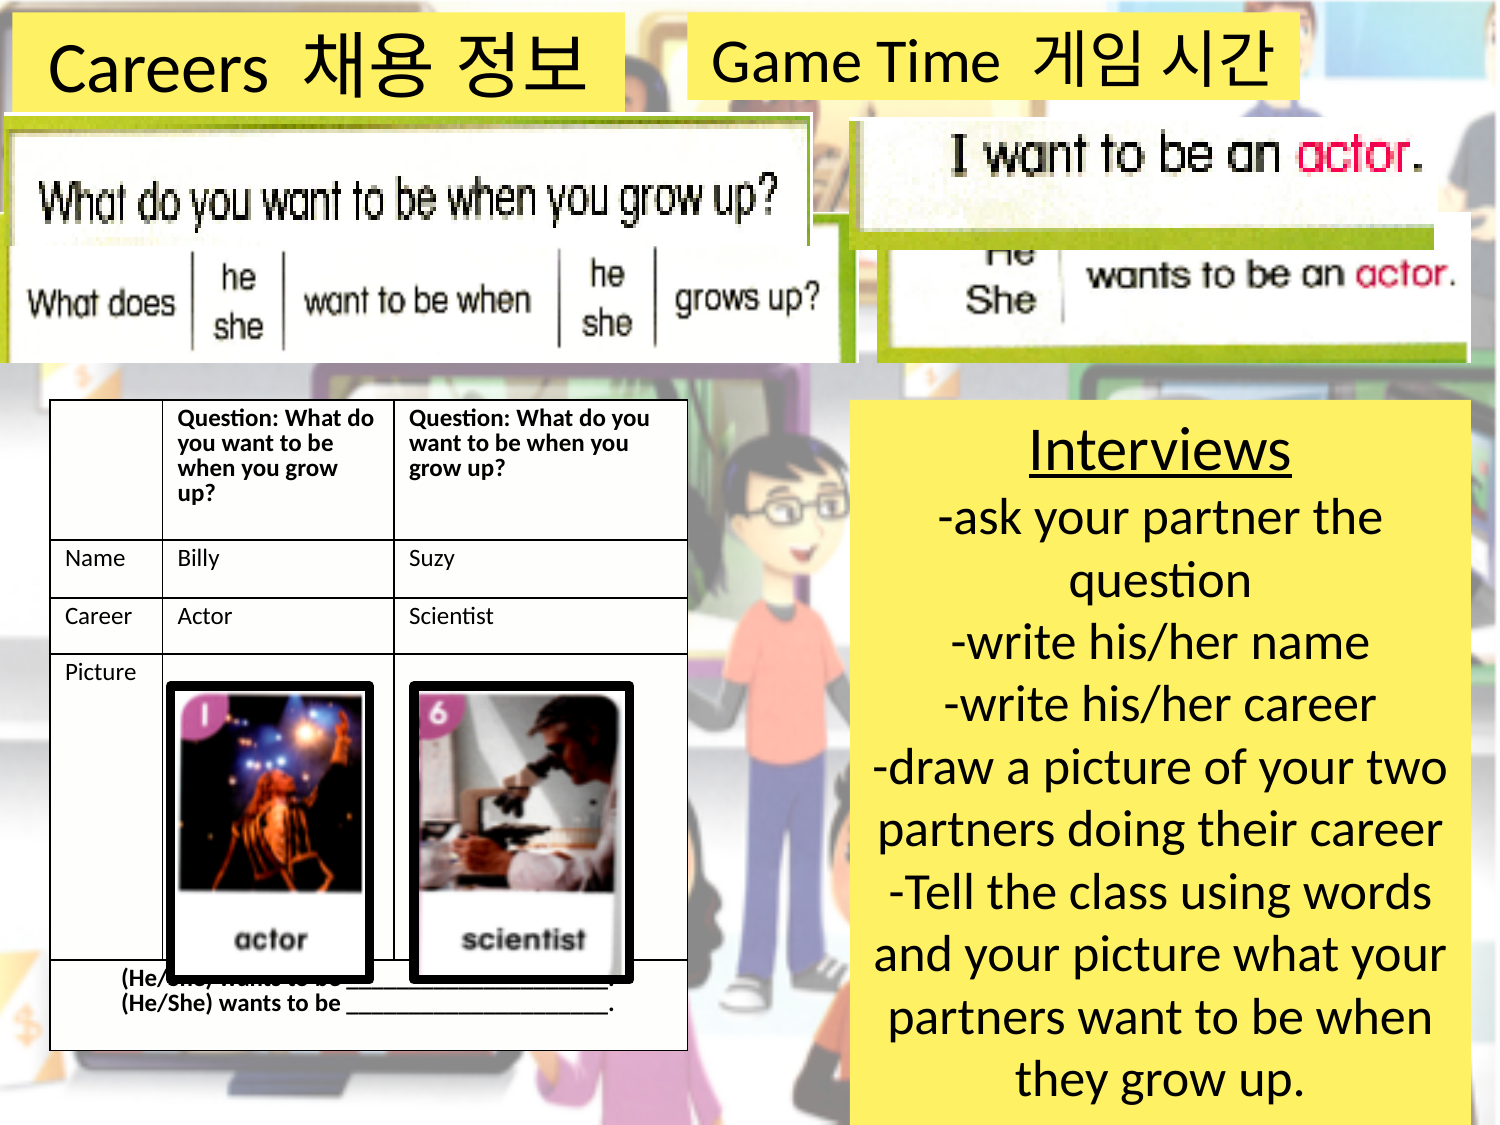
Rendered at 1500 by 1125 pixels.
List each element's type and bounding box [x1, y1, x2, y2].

text_box [0, 212, 1472, 363]
text_box [3, 112, 1438, 251]
picture [0, 0, 1500, 1125]
